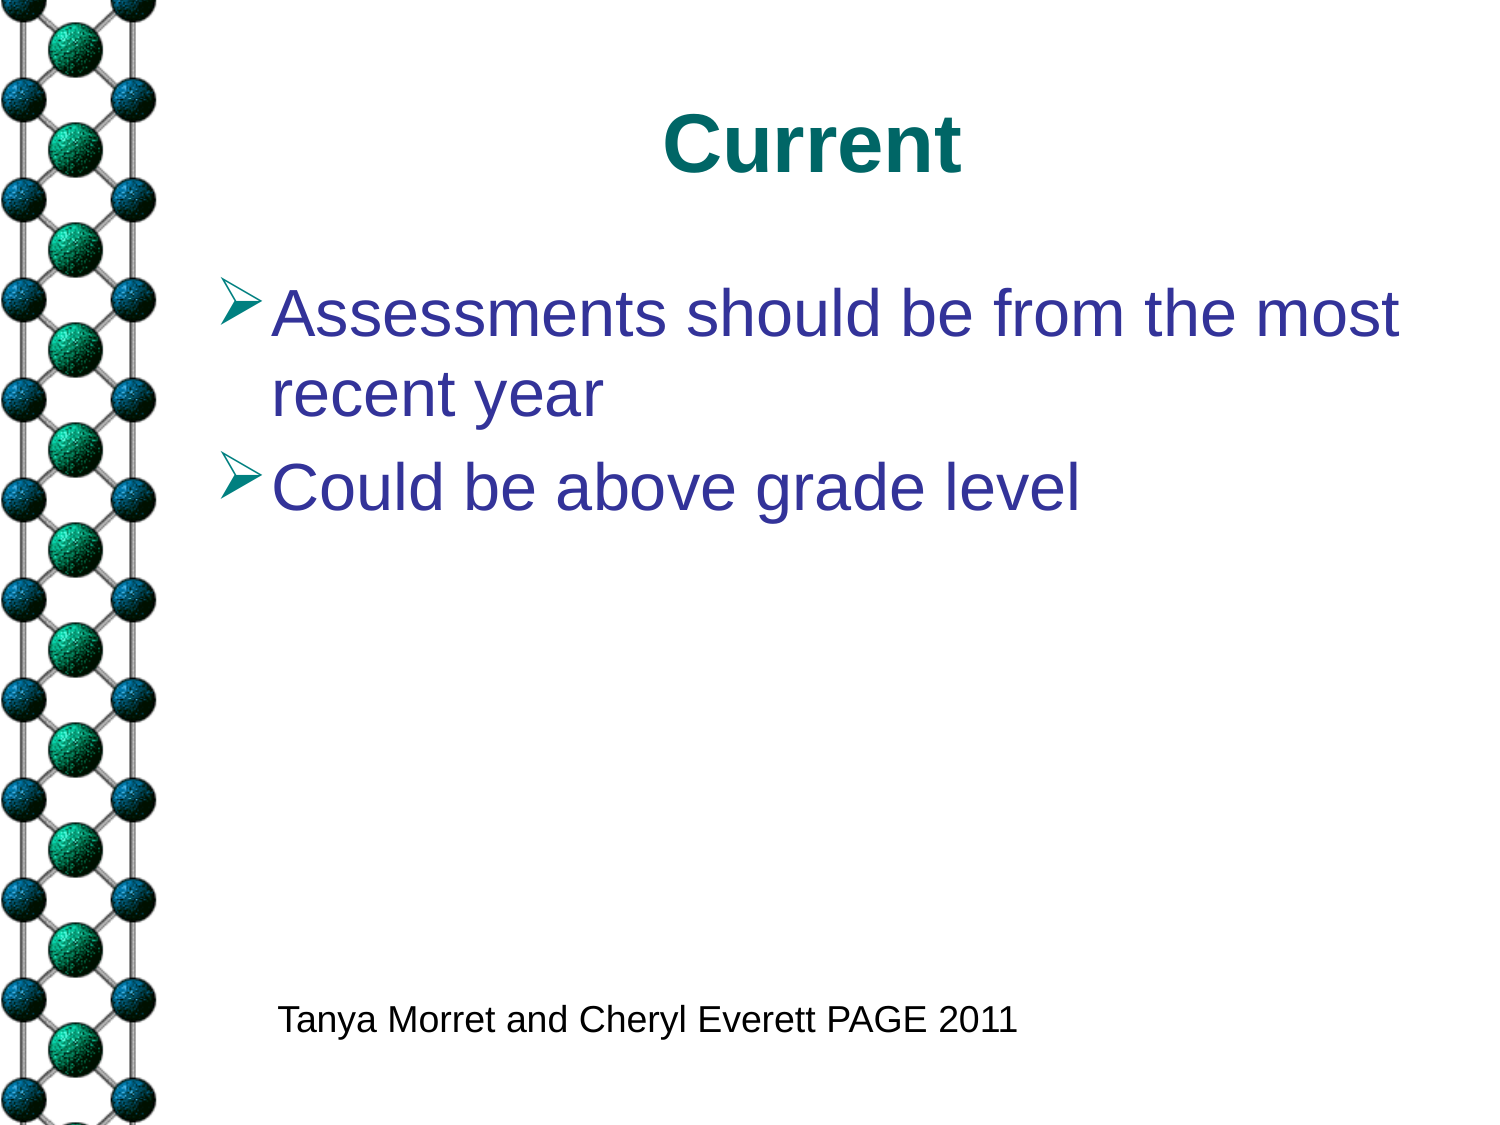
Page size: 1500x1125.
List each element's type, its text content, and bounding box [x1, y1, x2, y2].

title Current [199, 44, 1426, 233]
list Assessments should be from the most recent year Could be above grade level [199, 262, 1426, 1006]
text_box Tanya Morret and Cheryl Everett PAGE 2011 [262, 987, 1275, 1048]
picture [0, 0, 1500, 1125]
